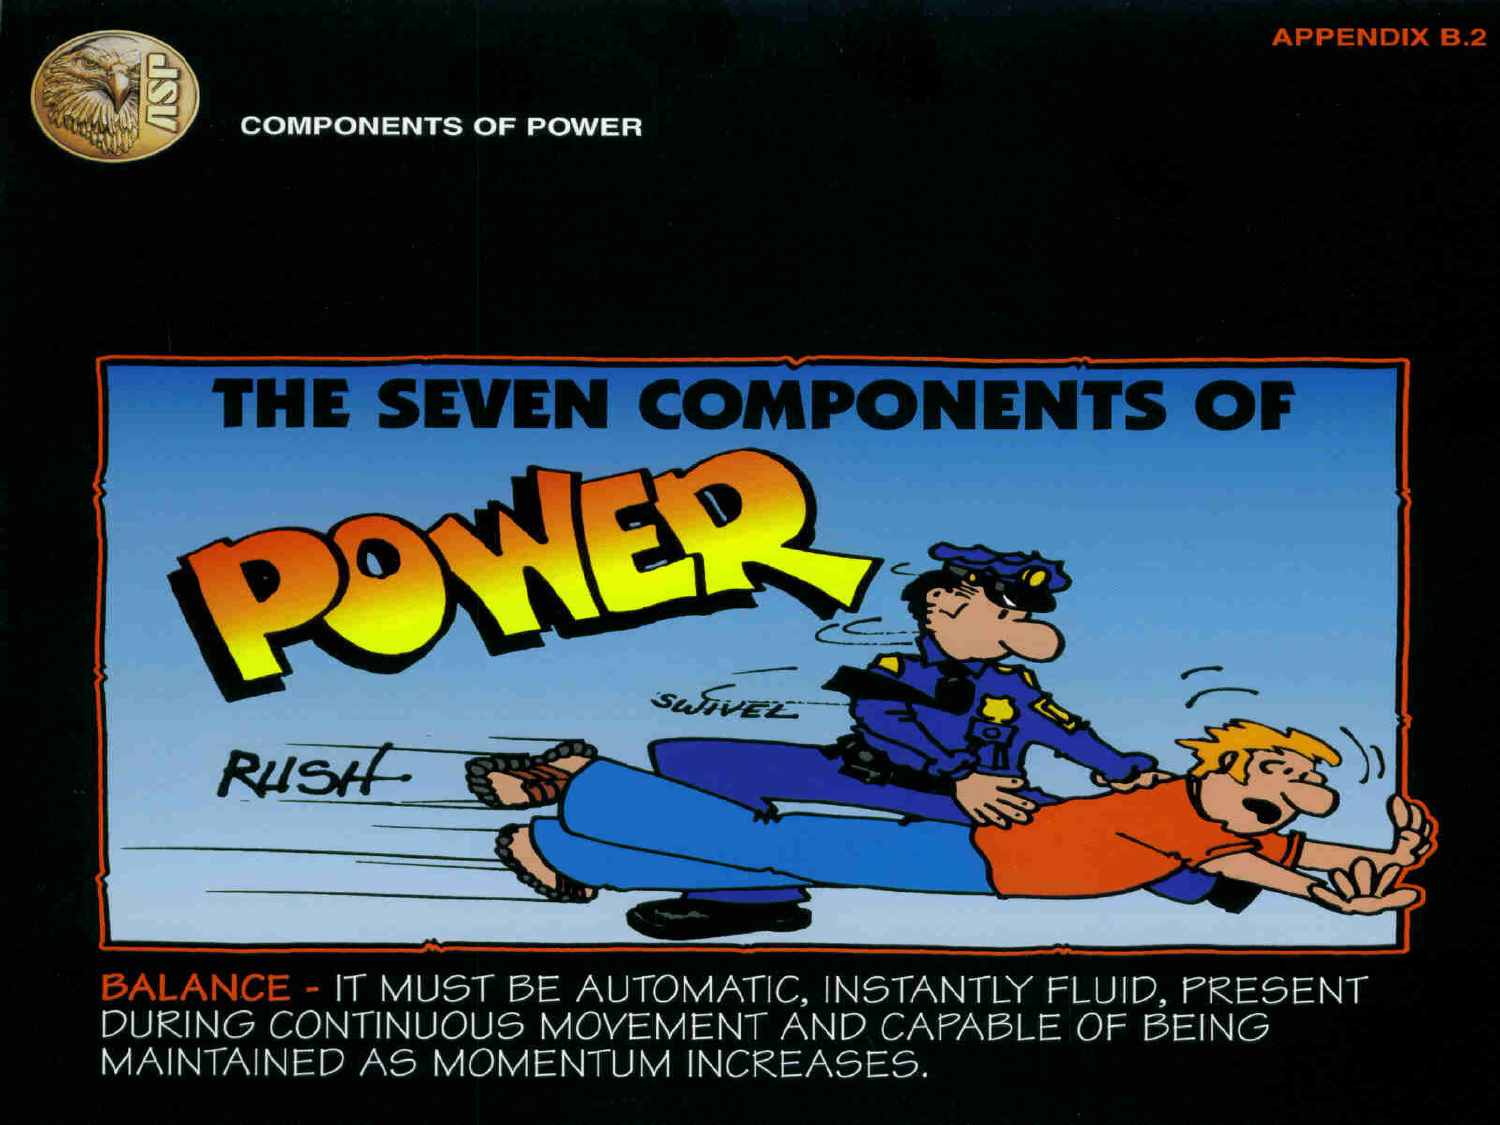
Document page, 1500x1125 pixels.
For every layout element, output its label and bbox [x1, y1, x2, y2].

list [0, 0, 1500, 1125]
